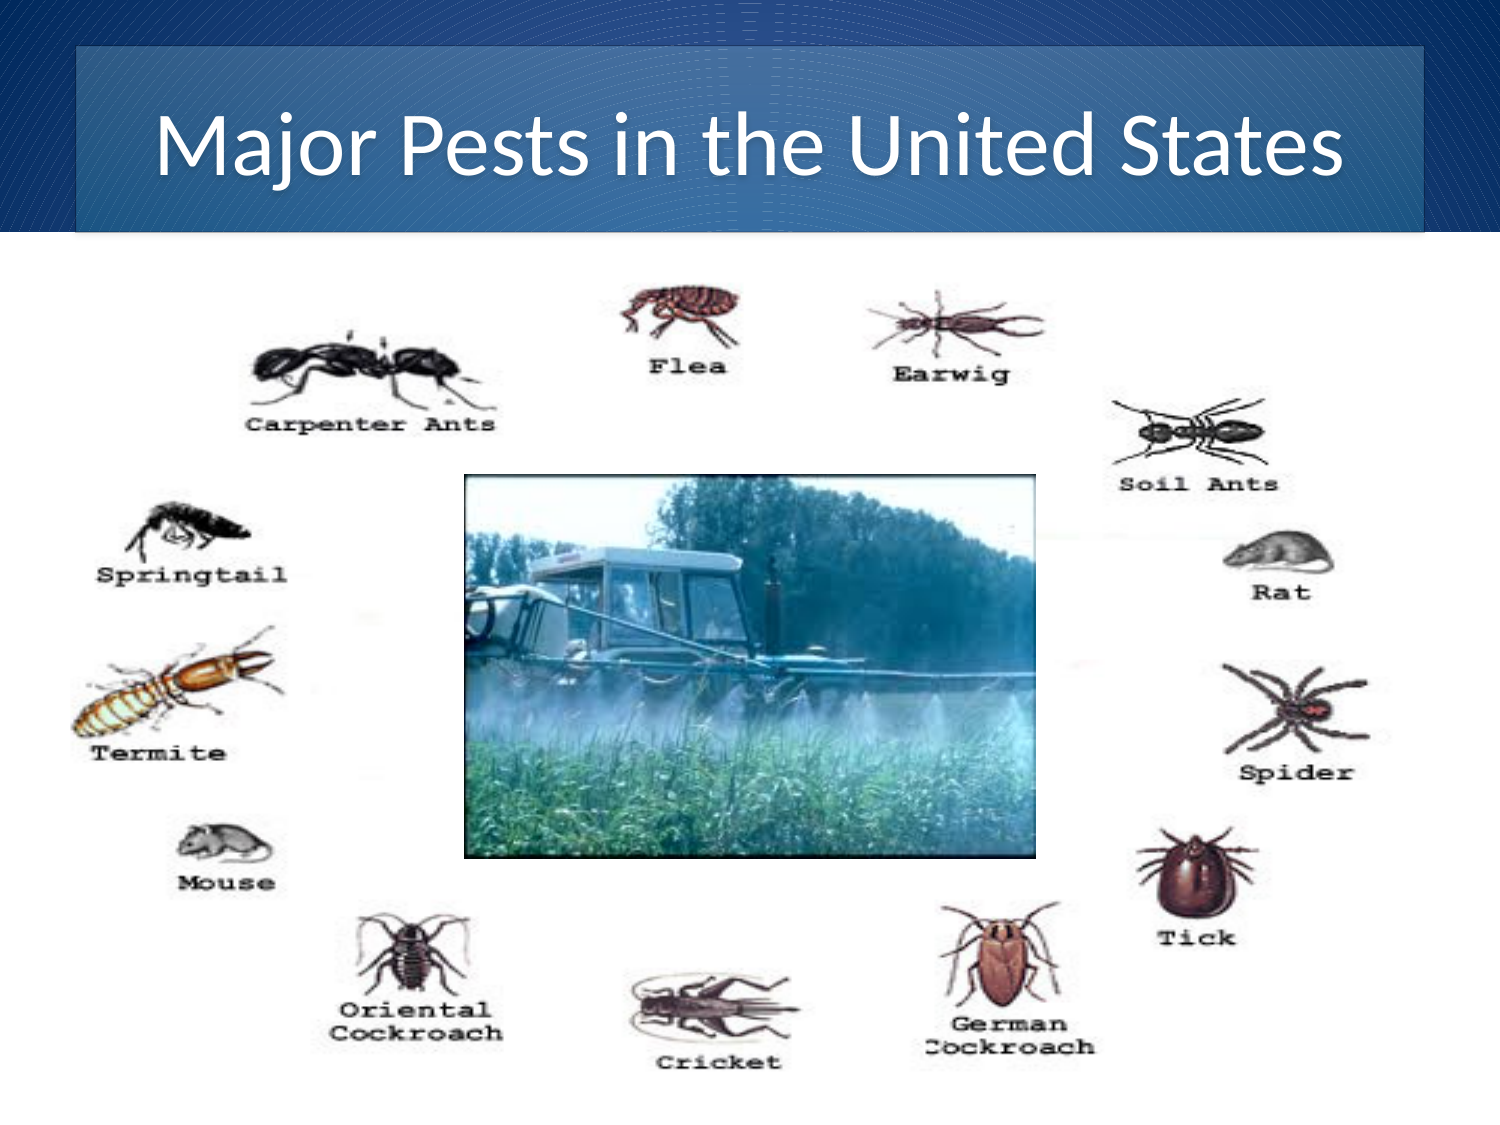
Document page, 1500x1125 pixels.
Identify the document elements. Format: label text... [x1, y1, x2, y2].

title Major Pests in the United States [74, 44, 1426, 231]
picture [0, 232, 1500, 1125]
